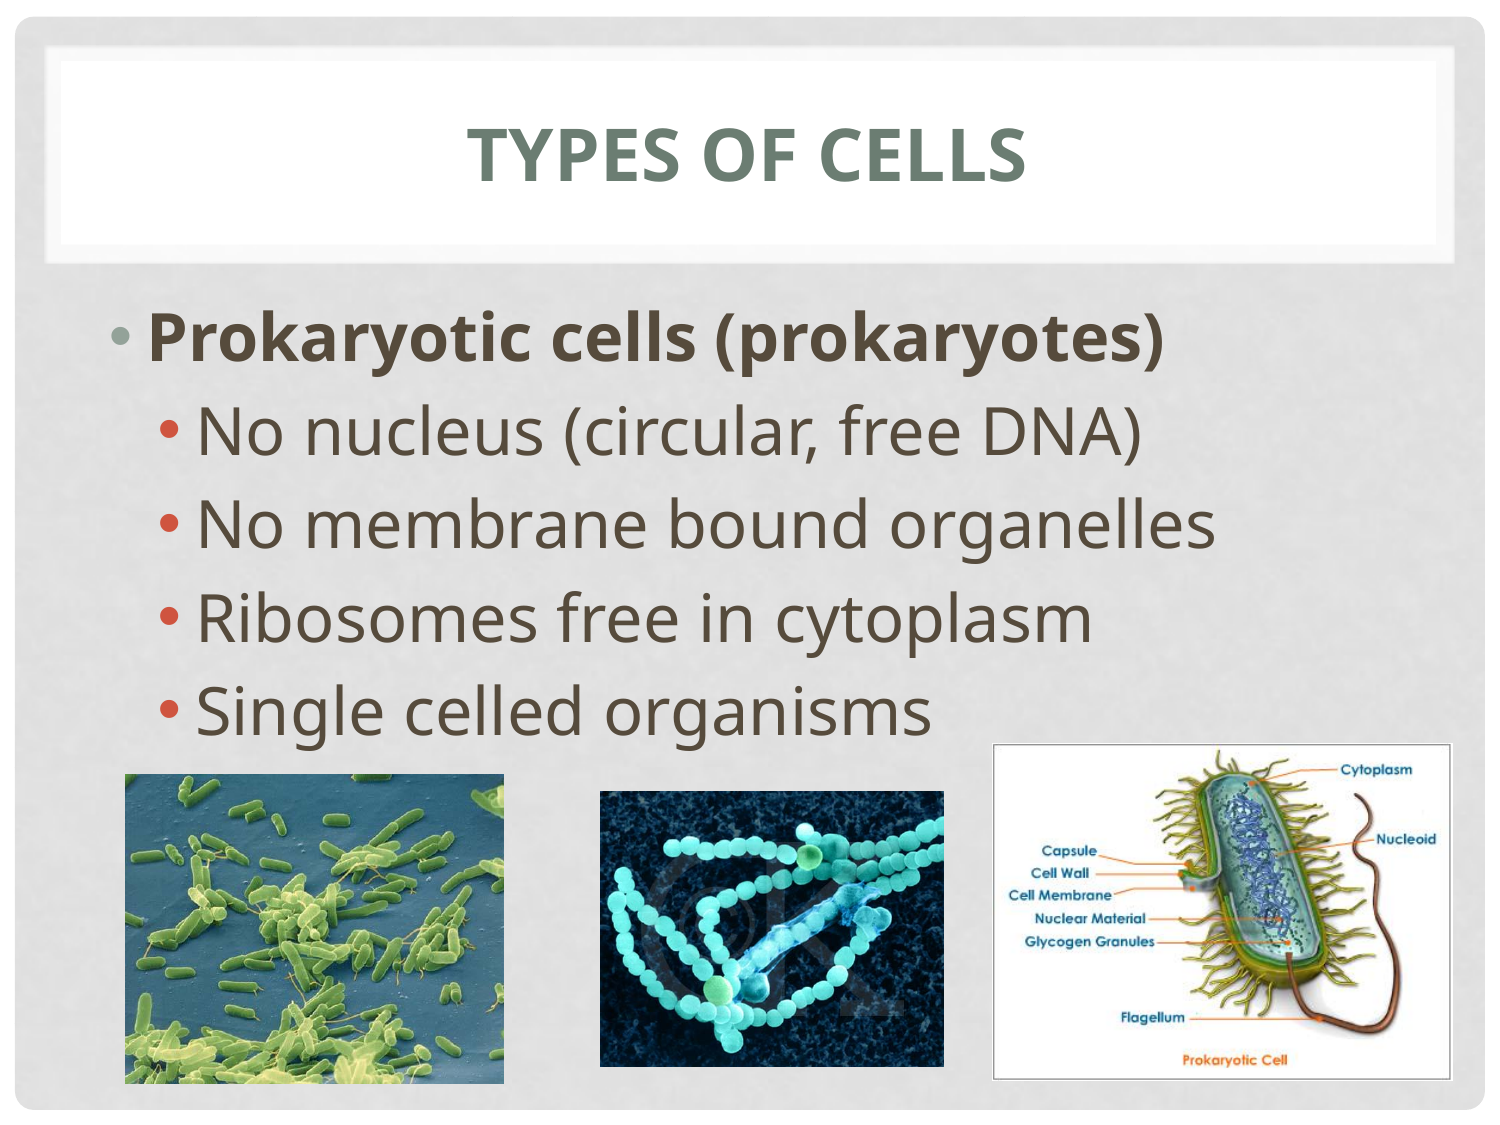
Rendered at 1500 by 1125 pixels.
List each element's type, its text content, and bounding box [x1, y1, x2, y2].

list Prokaryotic cells (prokaryotes) No nucleus (circular, free DNA) No membrane bound organelles Ribosomes free in cytoplasm Single celled organisms [75, 287, 1425, 1005]
title Types of cells [69, 66, 1425, 238]
picture [599, 791, 944, 1067]
picture [991, 743, 1453, 1082]
picture [124, 774, 504, 1084]
